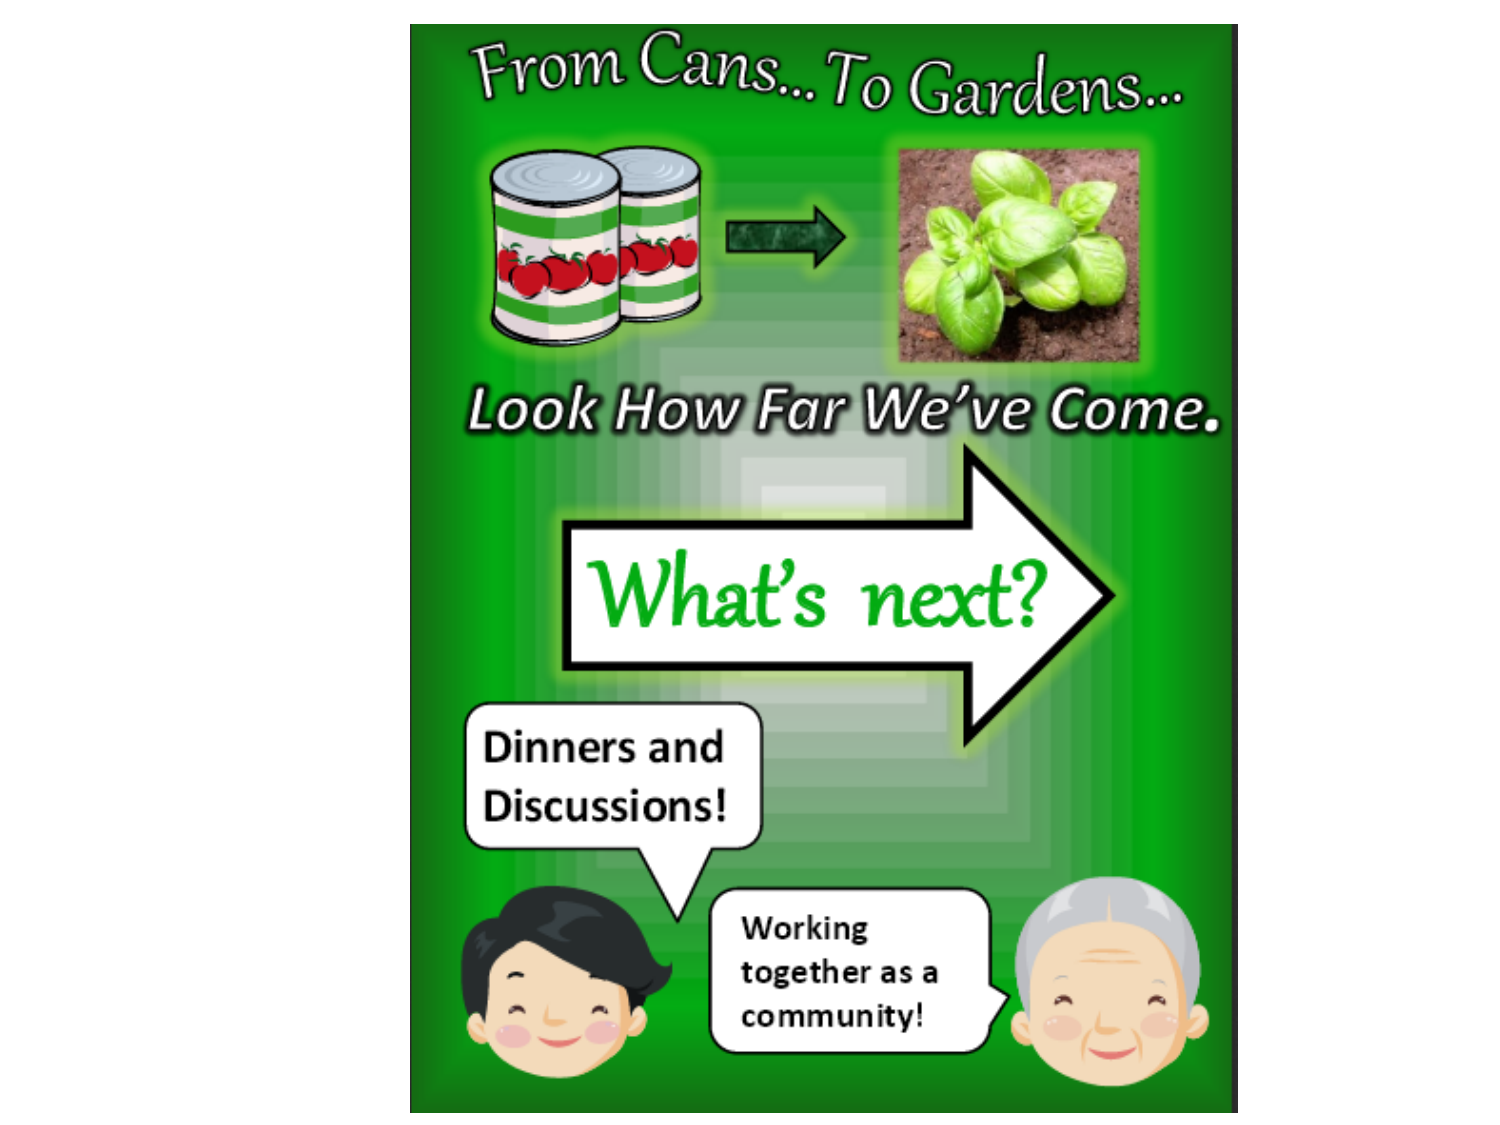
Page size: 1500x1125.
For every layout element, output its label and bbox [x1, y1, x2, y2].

picture [409, 24, 1238, 1114]
